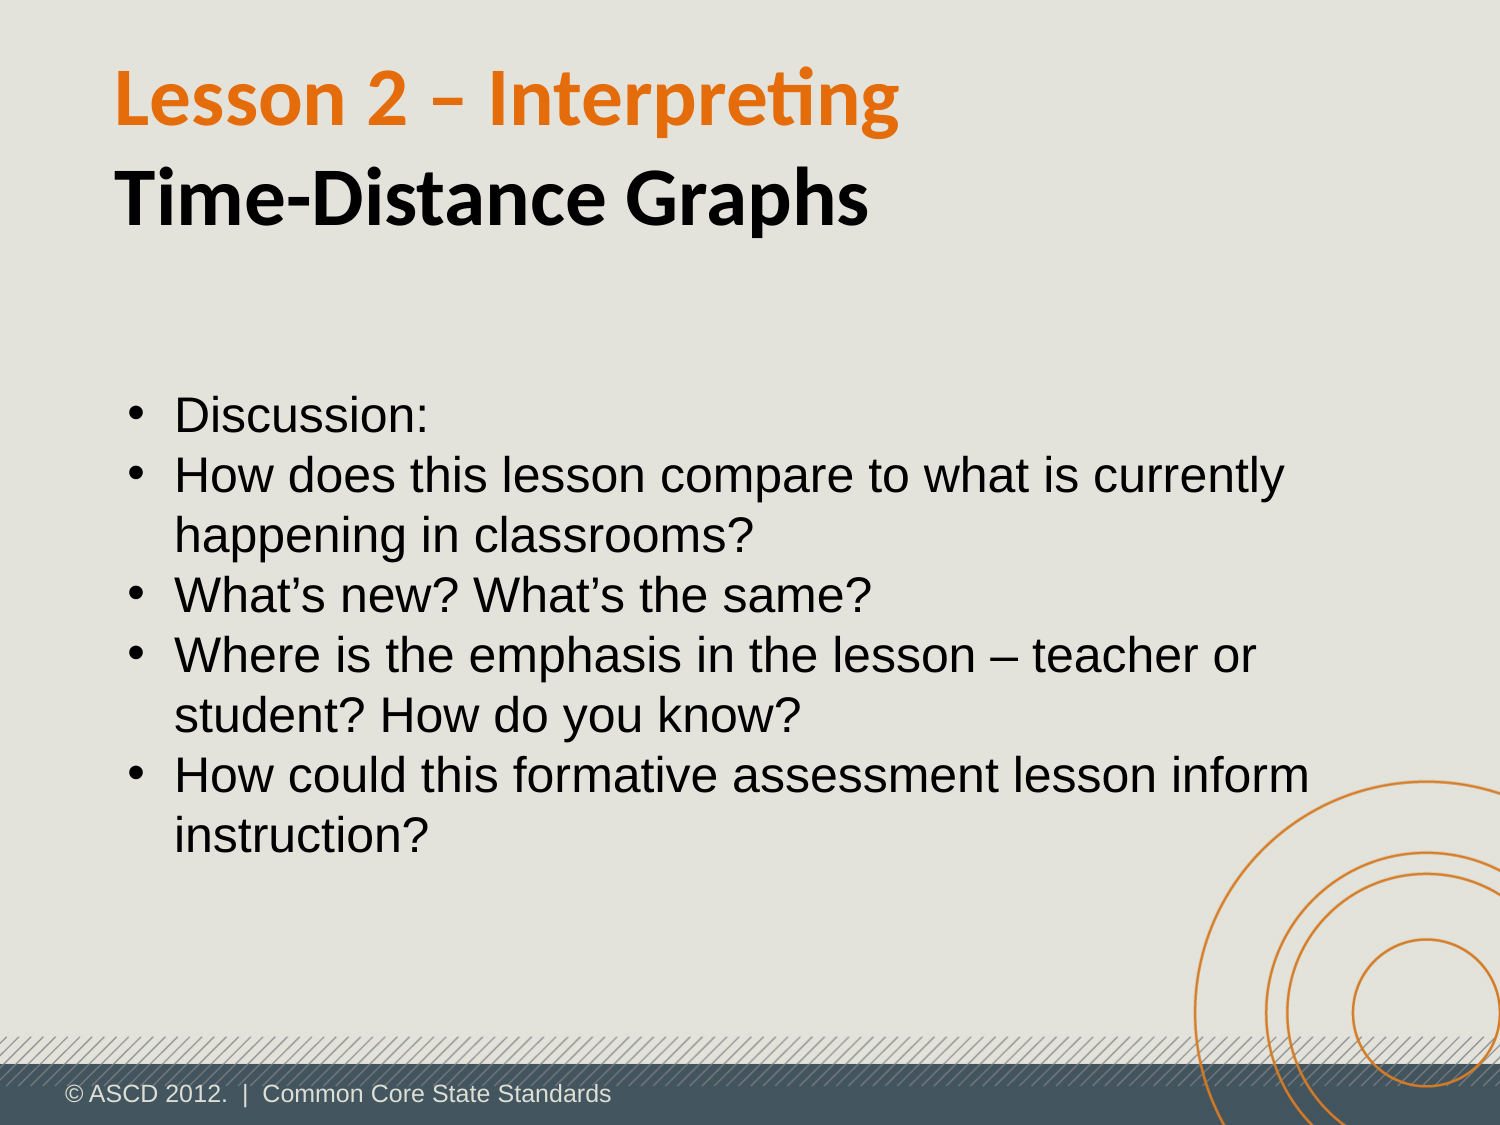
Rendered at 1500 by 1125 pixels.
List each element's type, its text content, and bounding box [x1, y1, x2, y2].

text_box Lesson 2 – Interpreting Time-Distance Graphs [99, 34, 1113, 138]
slide_number © ASCD 2012. | Common Core State Standards [50, 1070, 925, 1120]
picture [0, 0, 1500, 1125]
text_box Discussion: How does this lesson compare to what is currently happening in classrooms? What’s new? What’s the same? Where is the emphasis in the lesson – teacher or student? How do you know? How could this formative assessment lesson inform instruction? [112, 374, 1413, 870]
